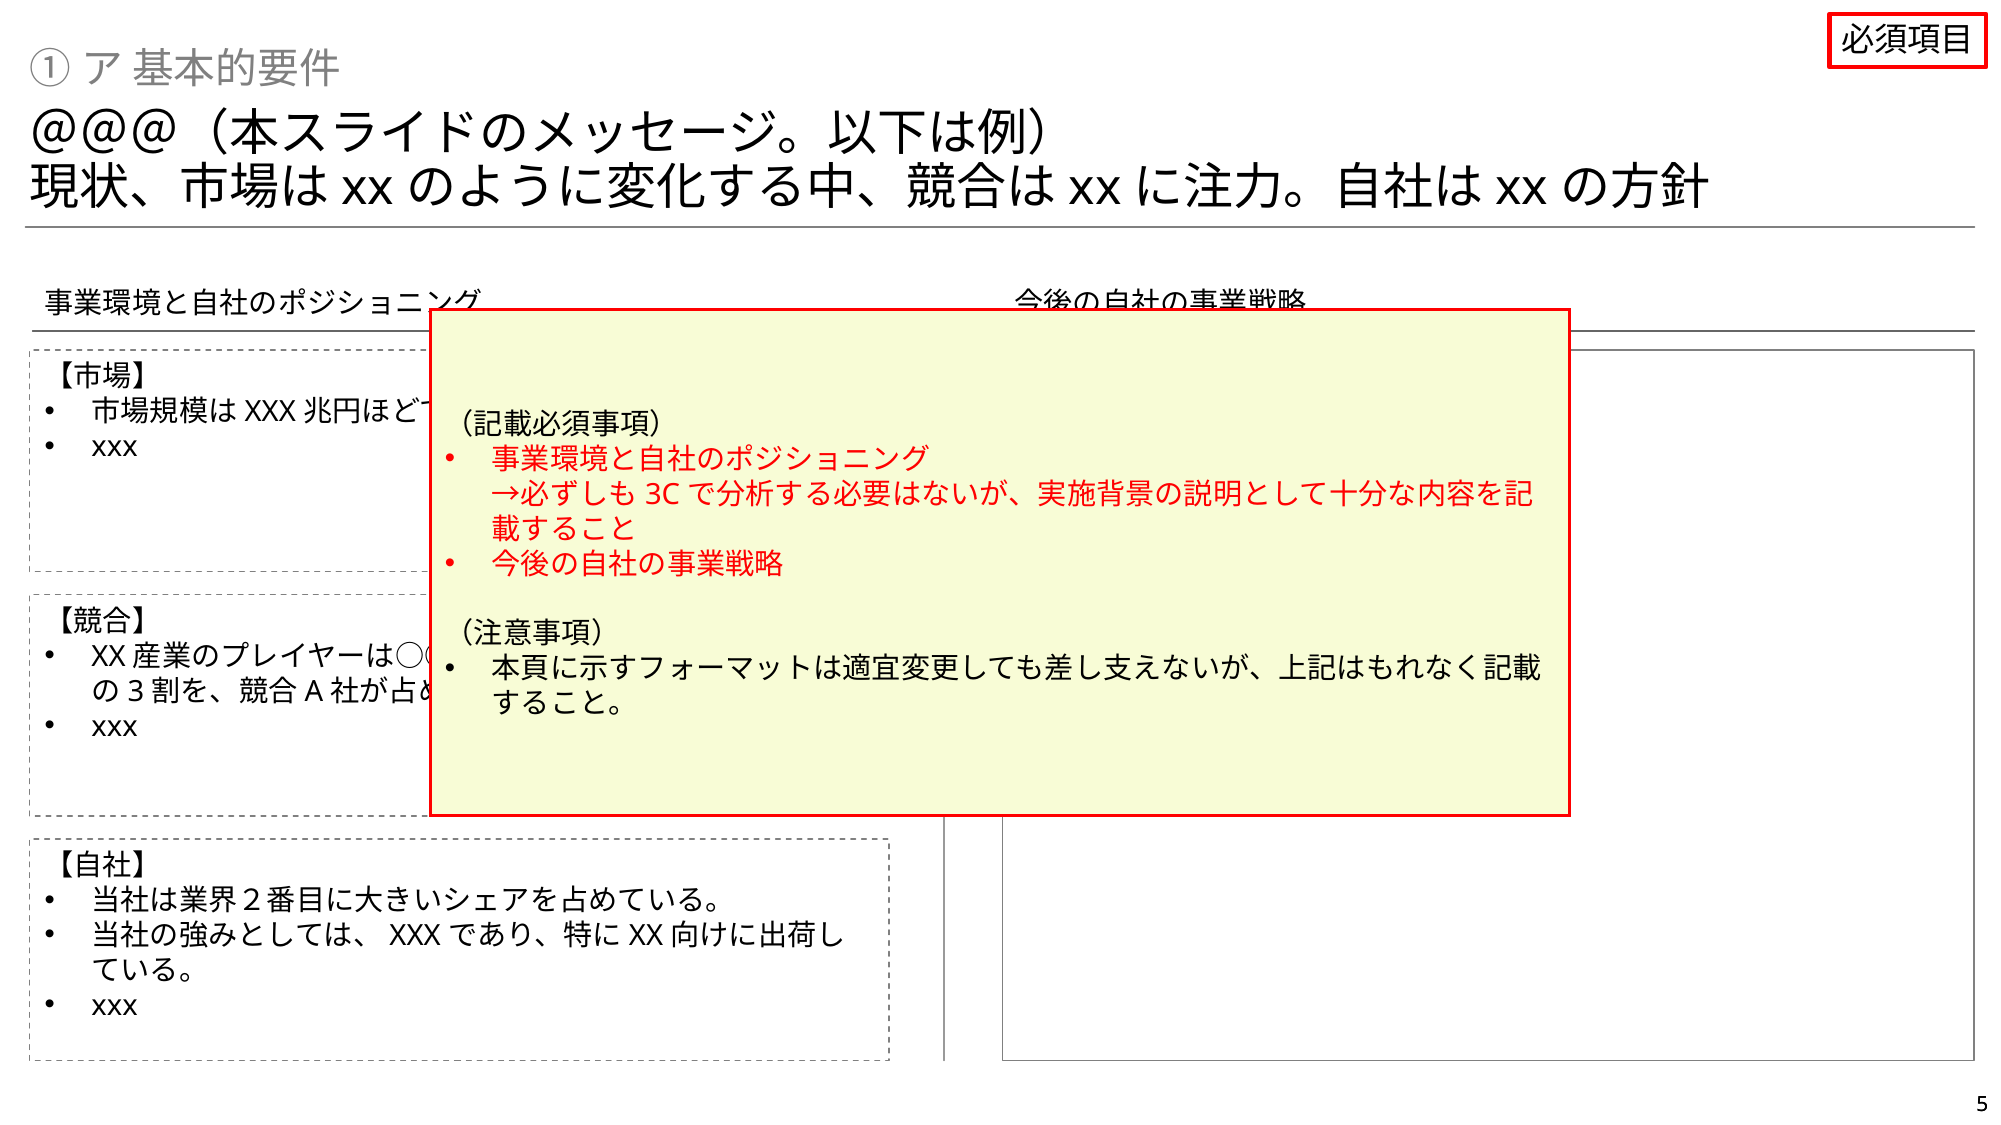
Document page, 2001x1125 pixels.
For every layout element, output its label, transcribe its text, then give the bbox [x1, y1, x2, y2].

text_box 必須項目 [1829, 13, 1986, 68]
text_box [998, 271, 1975, 332]
text_box 【自社】 当社は業界２番目に大きいシェアを占めている。 当社の強みとしては、XXXであり、特にXX向けに出荷している。 xxx [28, 837, 890, 1062]
text_box 【競合】 XX産業のプレイヤーは○○社ほどプレイヤーがおり、市場の3割を、競合A社が占めている。 xxx [28, 593, 439, 818]
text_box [925, 342, 963, 1061]
text_box （記載必須事項） 事業環境と自社のポジショニング →必ずしも3Cで分析する必要はないが、実施背景の説明として十分な内容を記載すること 今後の自社の事業戦略 （注意事項） 本頁に示すフォーマットは適宜変更しても差し支えないが、上記はもれなく記載すること。 [429, 308, 1571, 817]
text_box ①ア 基本的要件 [29, 47, 1802, 94]
text_box ＠＠＠（本スライドのメッセージ。以下は例） 現状、市場はxxのように変化する中、競合はxxに注力。自社はxxの方針 [29, 107, 1875, 216]
text_box 【市場】 市場規模はXXX兆円ほどであり、地産地消型の市場である。 xxx [28, 349, 429, 573]
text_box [28, 271, 890, 332]
text_box 【@@@事業の全体戦略】 xxx xxx [1001, 348, 1975, 1062]
